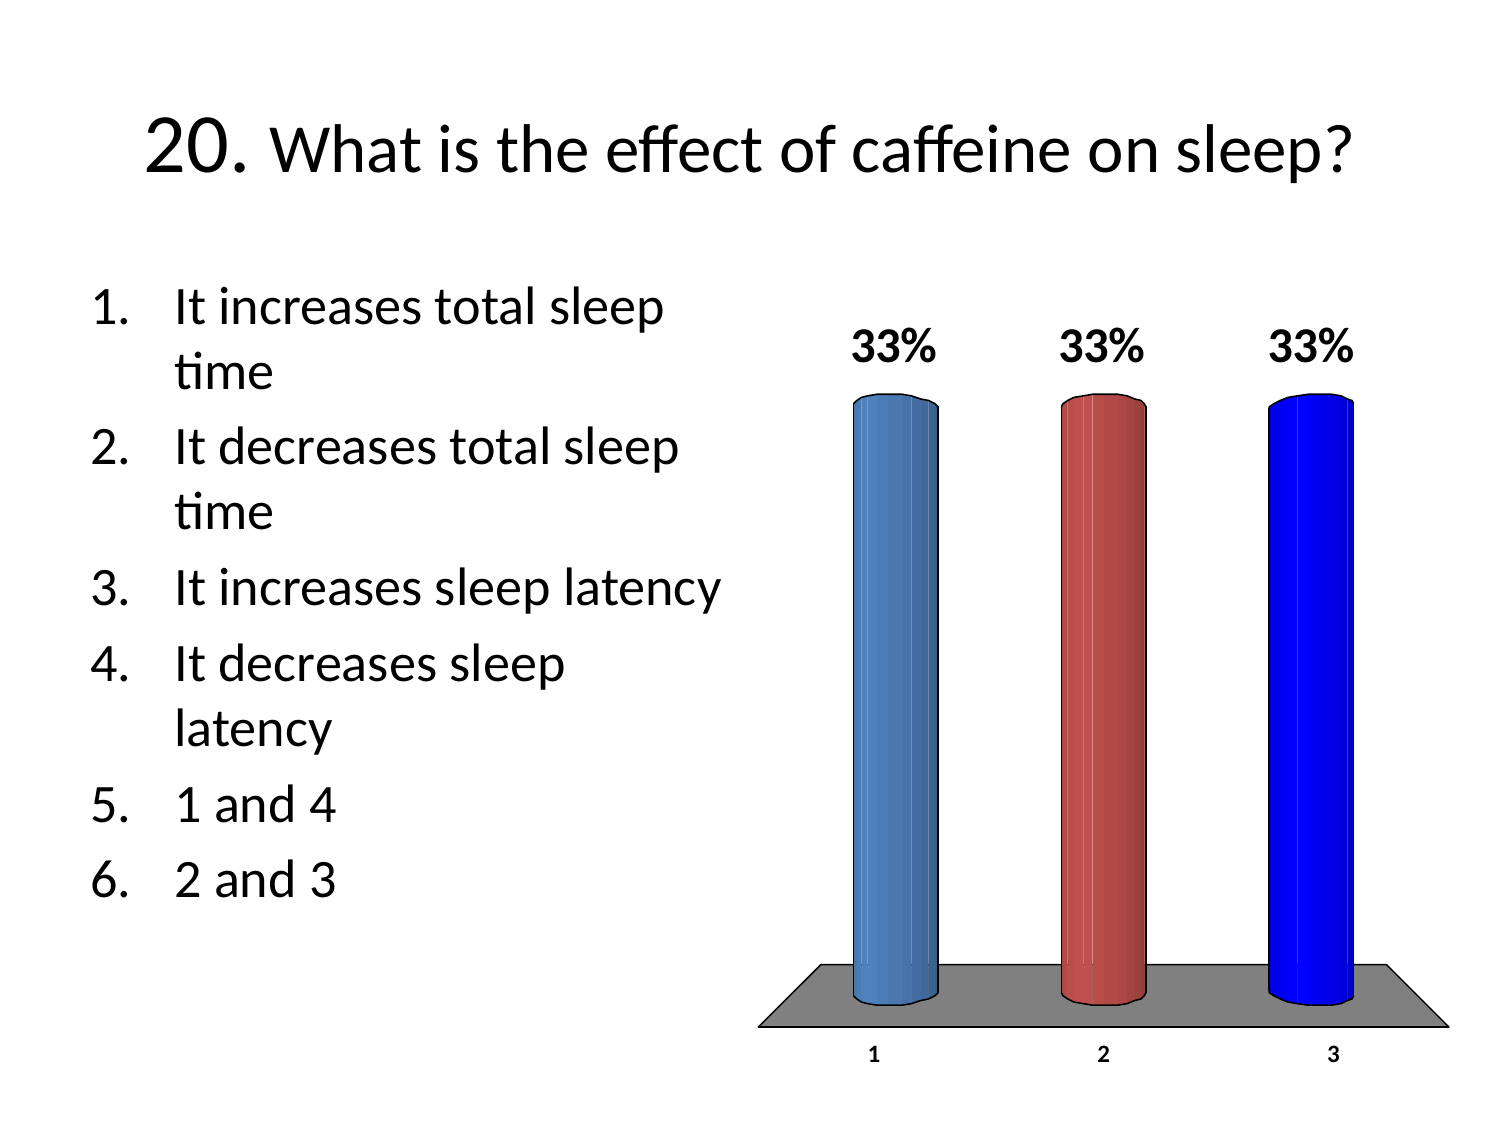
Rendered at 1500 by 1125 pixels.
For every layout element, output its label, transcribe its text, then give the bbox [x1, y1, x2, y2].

list It increases total sleep time It decreases total sleep time It increases sleep latency It decreases sleep latency 1 and 4 2 and 3 [75, 262, 750, 1005]
title 20. What is the effect of caffeine on sleep? [75, 45, 1425, 233]
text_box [739, 270, 1490, 1115]
